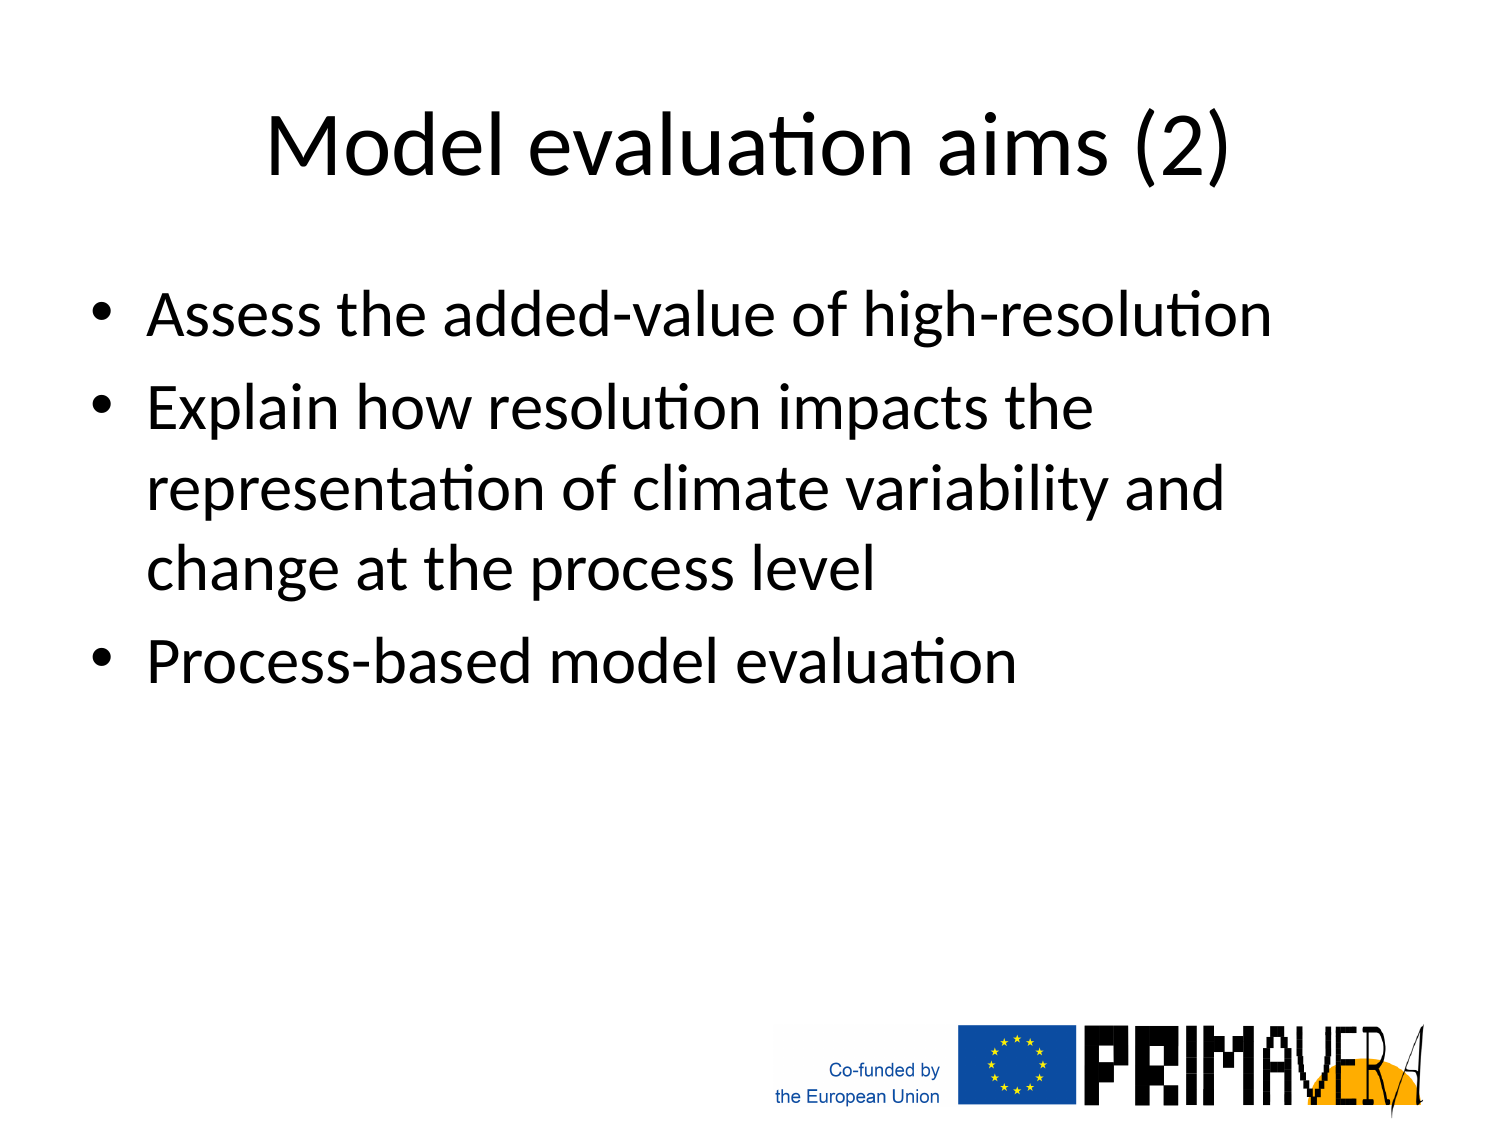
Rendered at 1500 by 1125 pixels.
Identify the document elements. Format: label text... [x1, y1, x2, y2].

picture [773, 1024, 1077, 1107]
list Assess the added-value of high-resolution Explain how resolution impacts the representation of climate variability and change at the process level Process-based model evaluation [75, 262, 1425, 1005]
title Model evaluation aims (2) [75, 45, 1425, 233]
